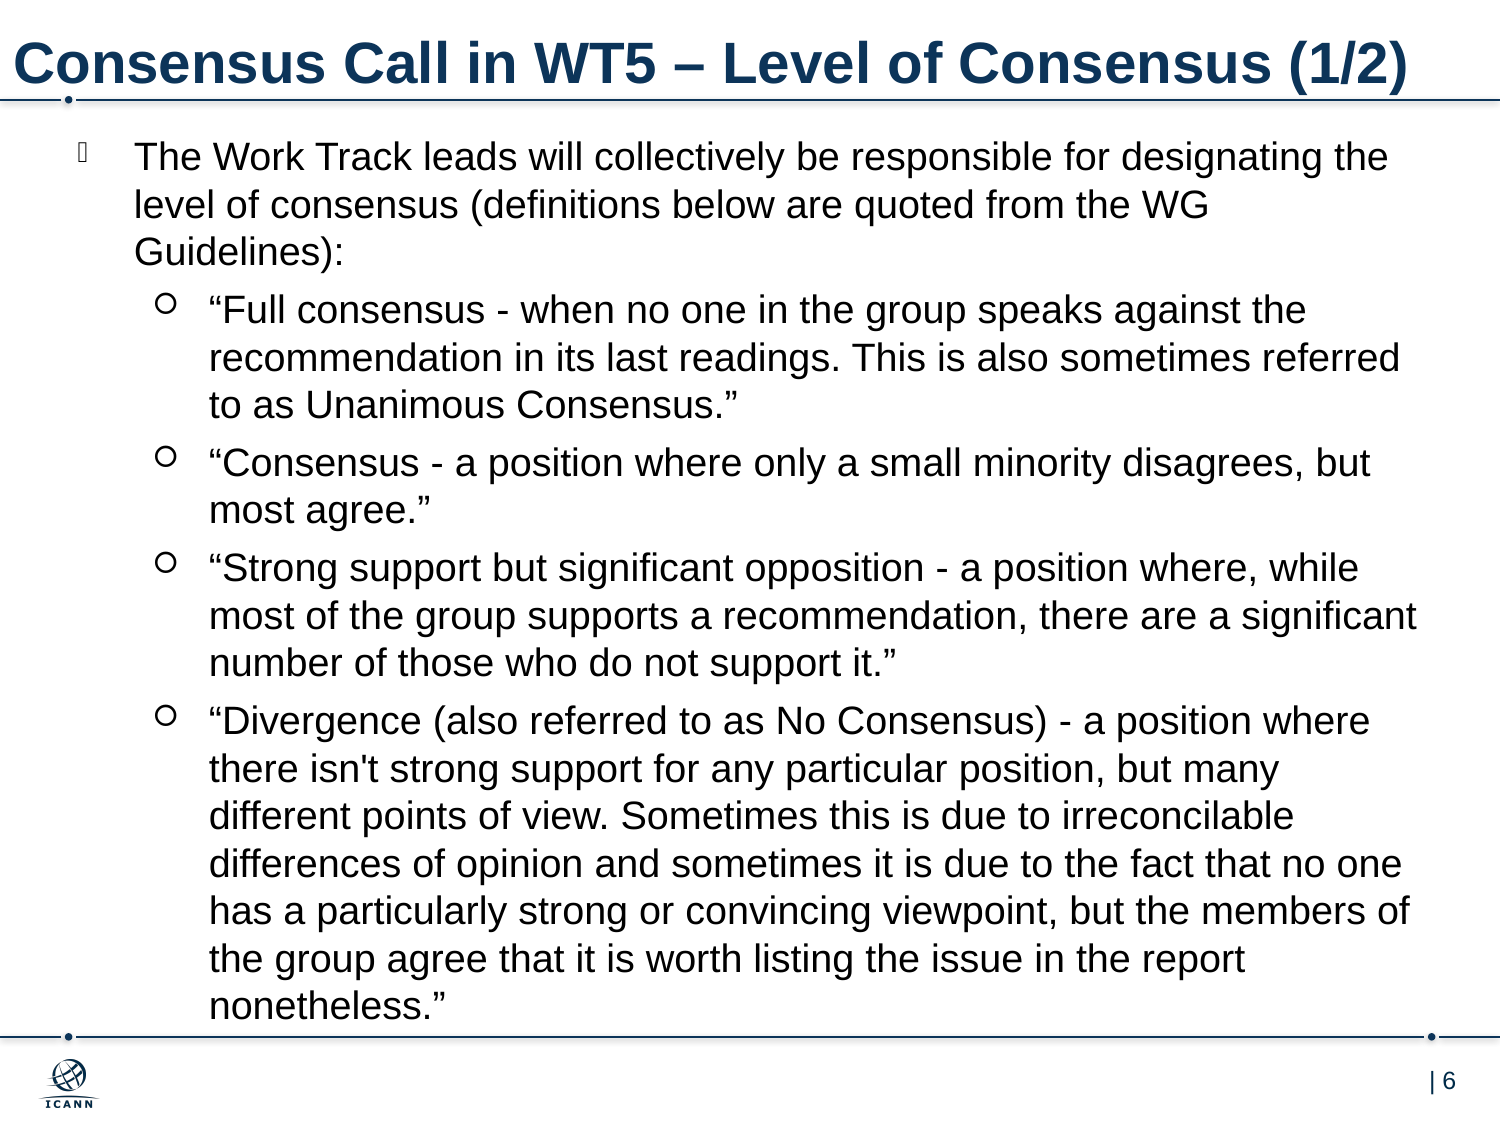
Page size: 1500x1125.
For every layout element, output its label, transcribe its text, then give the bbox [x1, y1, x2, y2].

title Consensus Call in WT5 – Level of Consensus (1/2) [13, 18, 1487, 93]
picture [38, 1059, 100, 1108]
list The Work Track leads will collectively be responsible for designating the level of consensus (definitions below are quoted from the WG Guidelines): “Full consensus - when no one in the group speaks against the recommendation in its last readings. This is also sometimes referred to as Unanimous Consensus.” “Consensus - a position where only a small minority disagrees, but most agree.” “Strong support but significant opposition - a position where, while most of the group supports a recommendation, there are a significant number of those who do not support it.” “Divergence (also referred to as No Consensus) - a position where there isn't strong support for any particular position, but many different points of view. Sometimes this is due to irreconcilable differences of opinion and sometimes it is due to the fact that no one has a particularly strong or convincing viewpoint, but the members of the group agree that it is worth listing the issue in the report nonetheless.” [77, 131, 1433, 996]
